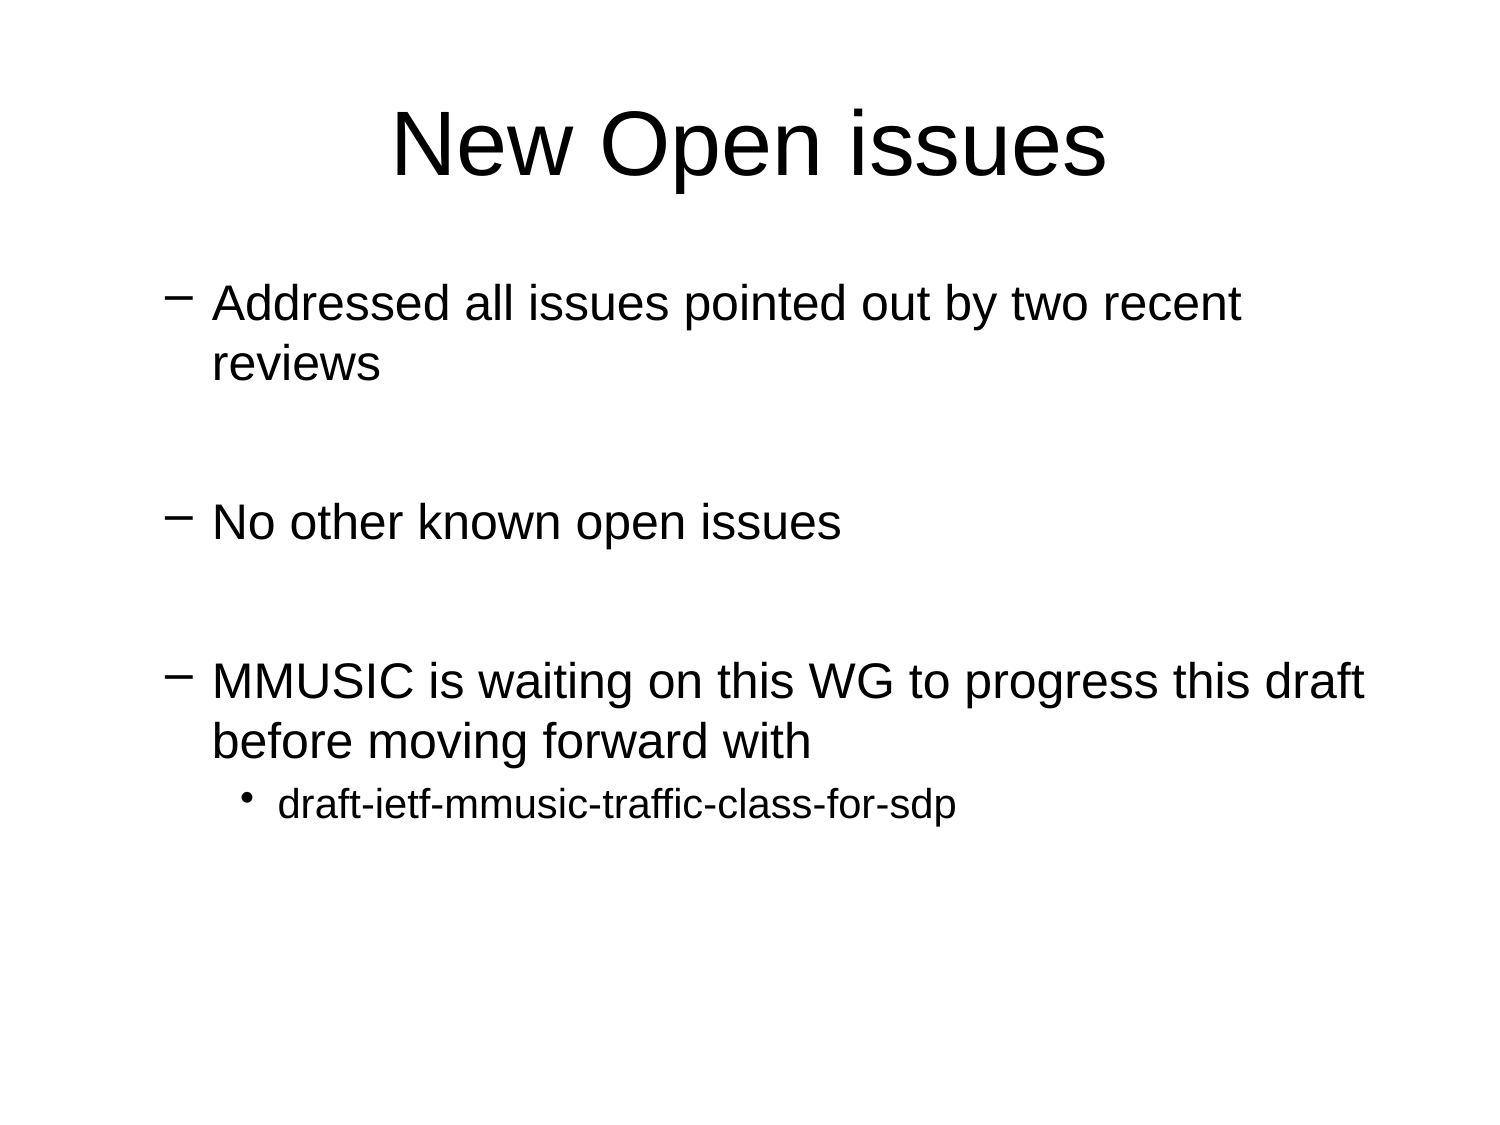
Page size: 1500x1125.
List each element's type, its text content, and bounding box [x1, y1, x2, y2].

list Addressed all issues pointed out by two recent reviews No other known open issues MMUSIC is waiting on this WG to progress this draft before moving forward with draft-ietf-mmusic-traffic-class-for-sdp [74, 262, 1426, 1063]
title New Open issues [74, 44, 1426, 233]
